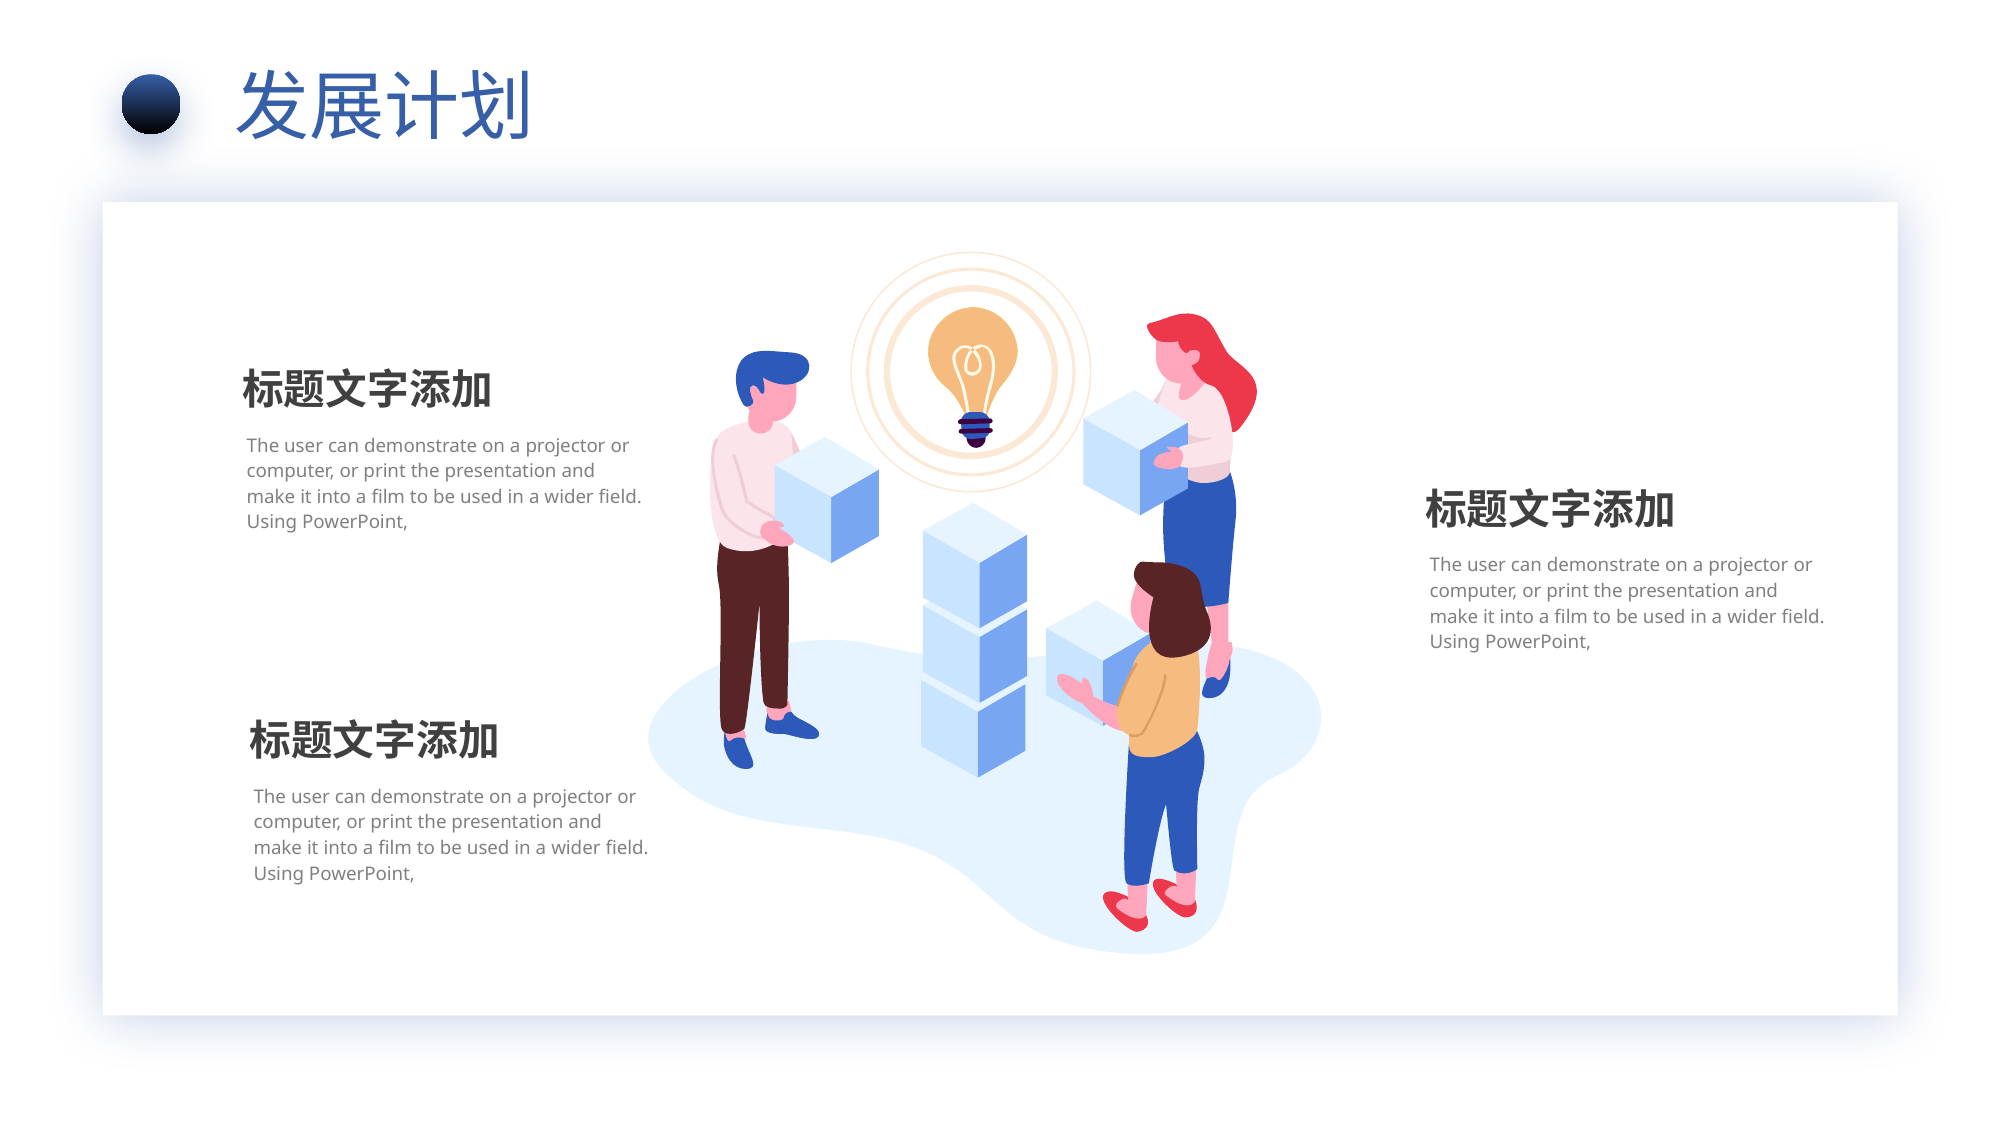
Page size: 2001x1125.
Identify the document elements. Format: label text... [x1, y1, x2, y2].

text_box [1410, 465, 1983, 662]
text_box [123, 73, 179, 92]
text_box 发展计划 [219, 51, 618, 92]
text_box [227, 345, 599, 542]
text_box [234, 696, 599, 893]
picture [0, 92, 2000, 1125]
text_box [599, 251, 1347, 967]
